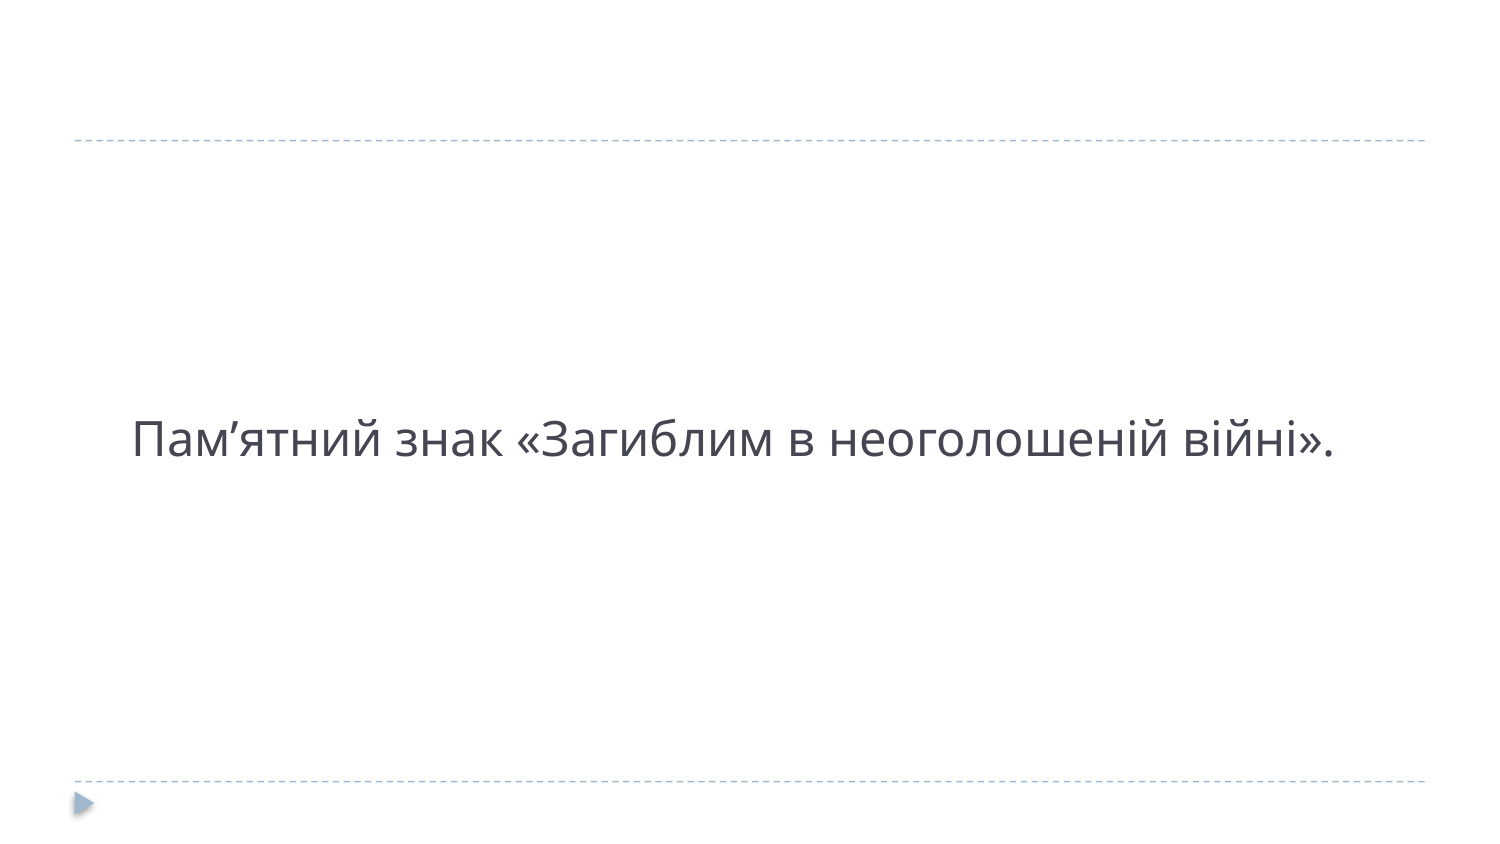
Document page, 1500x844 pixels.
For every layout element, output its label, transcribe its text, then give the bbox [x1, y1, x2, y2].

title Пам’ятний знак «Загиблим в неоголошеній війні». [58, 351, 1409, 474]
